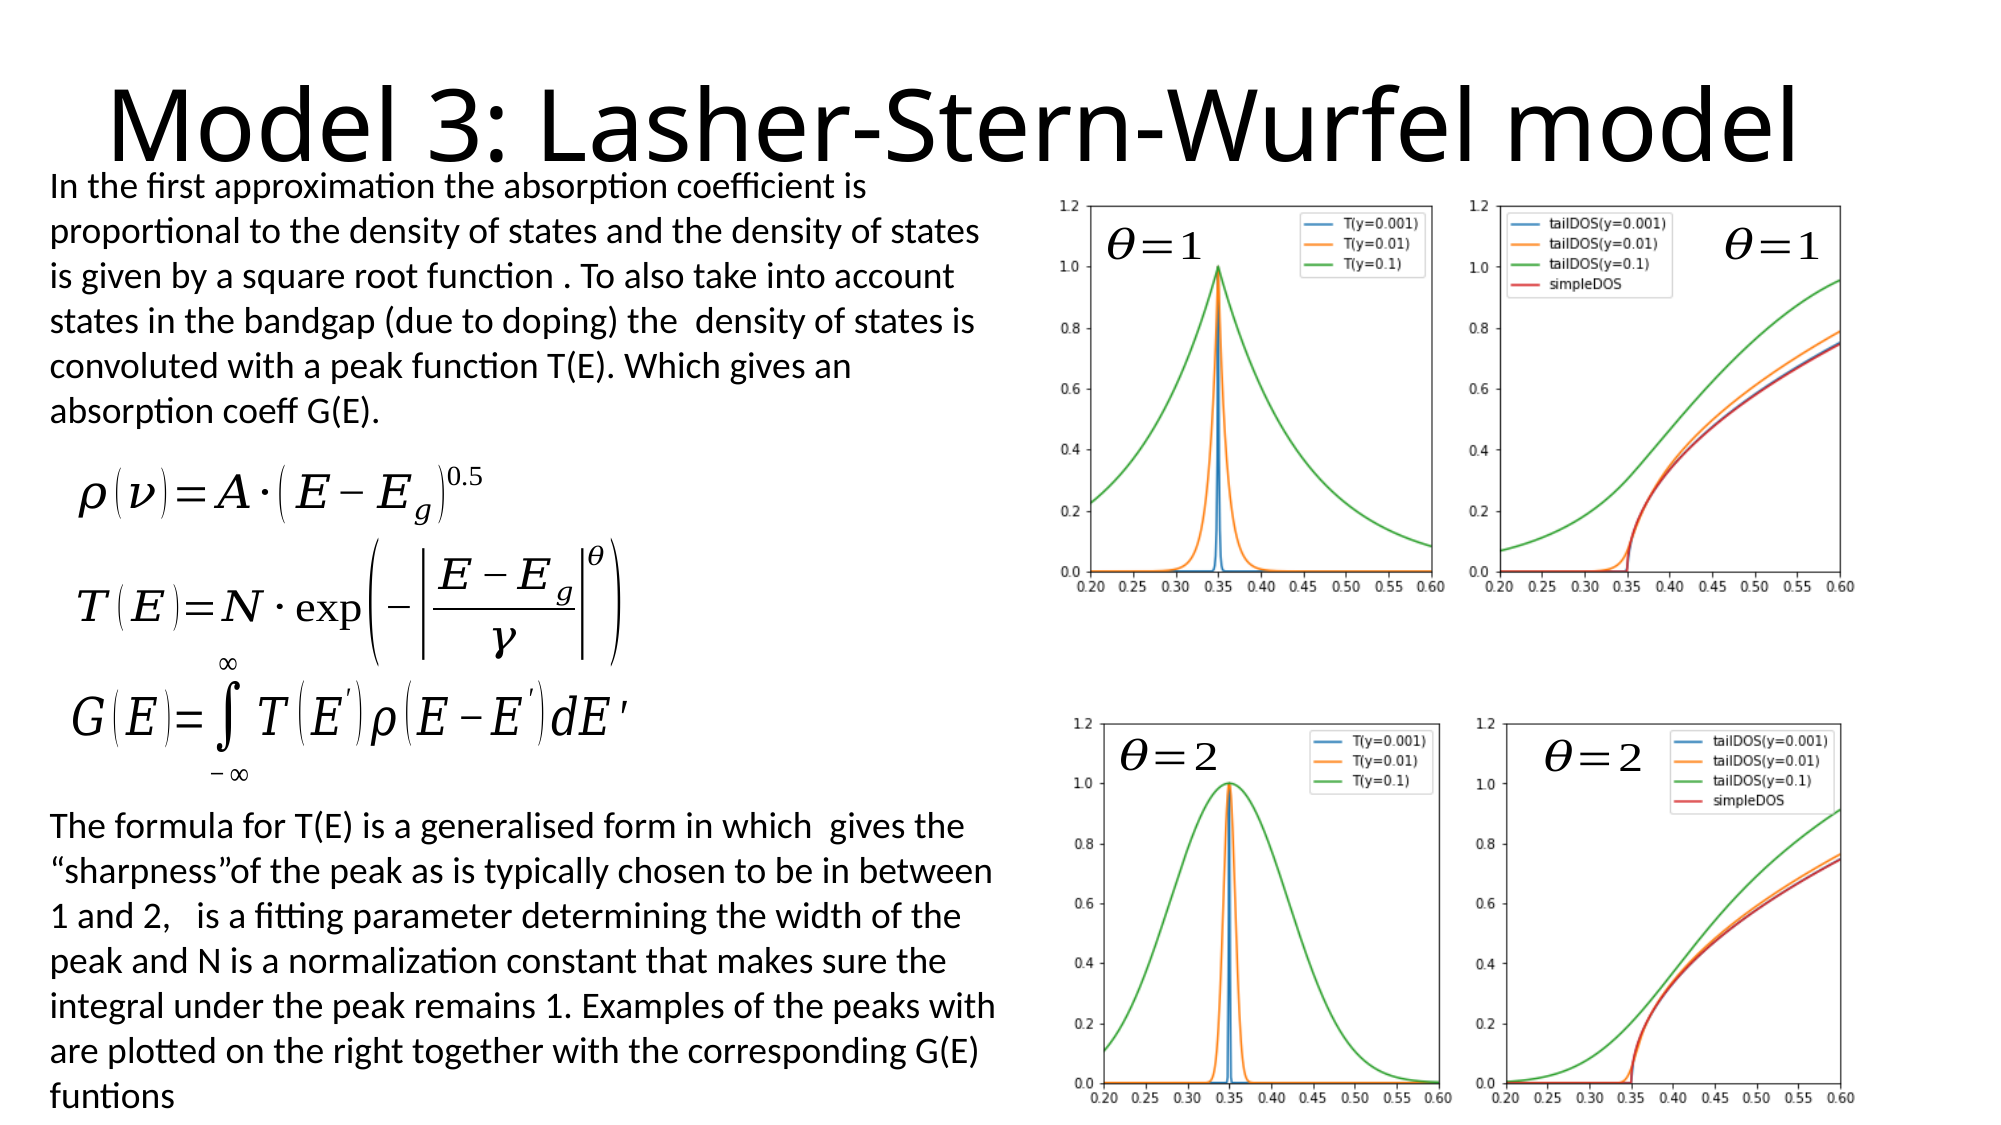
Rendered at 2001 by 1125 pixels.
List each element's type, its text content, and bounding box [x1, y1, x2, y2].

text_box Model 3: Lasher-Stern-Wurfel model [40, 0, 1868, 191]
picture [1064, 709, 1864, 1115]
picture [1050, 191, 1864, 604]
